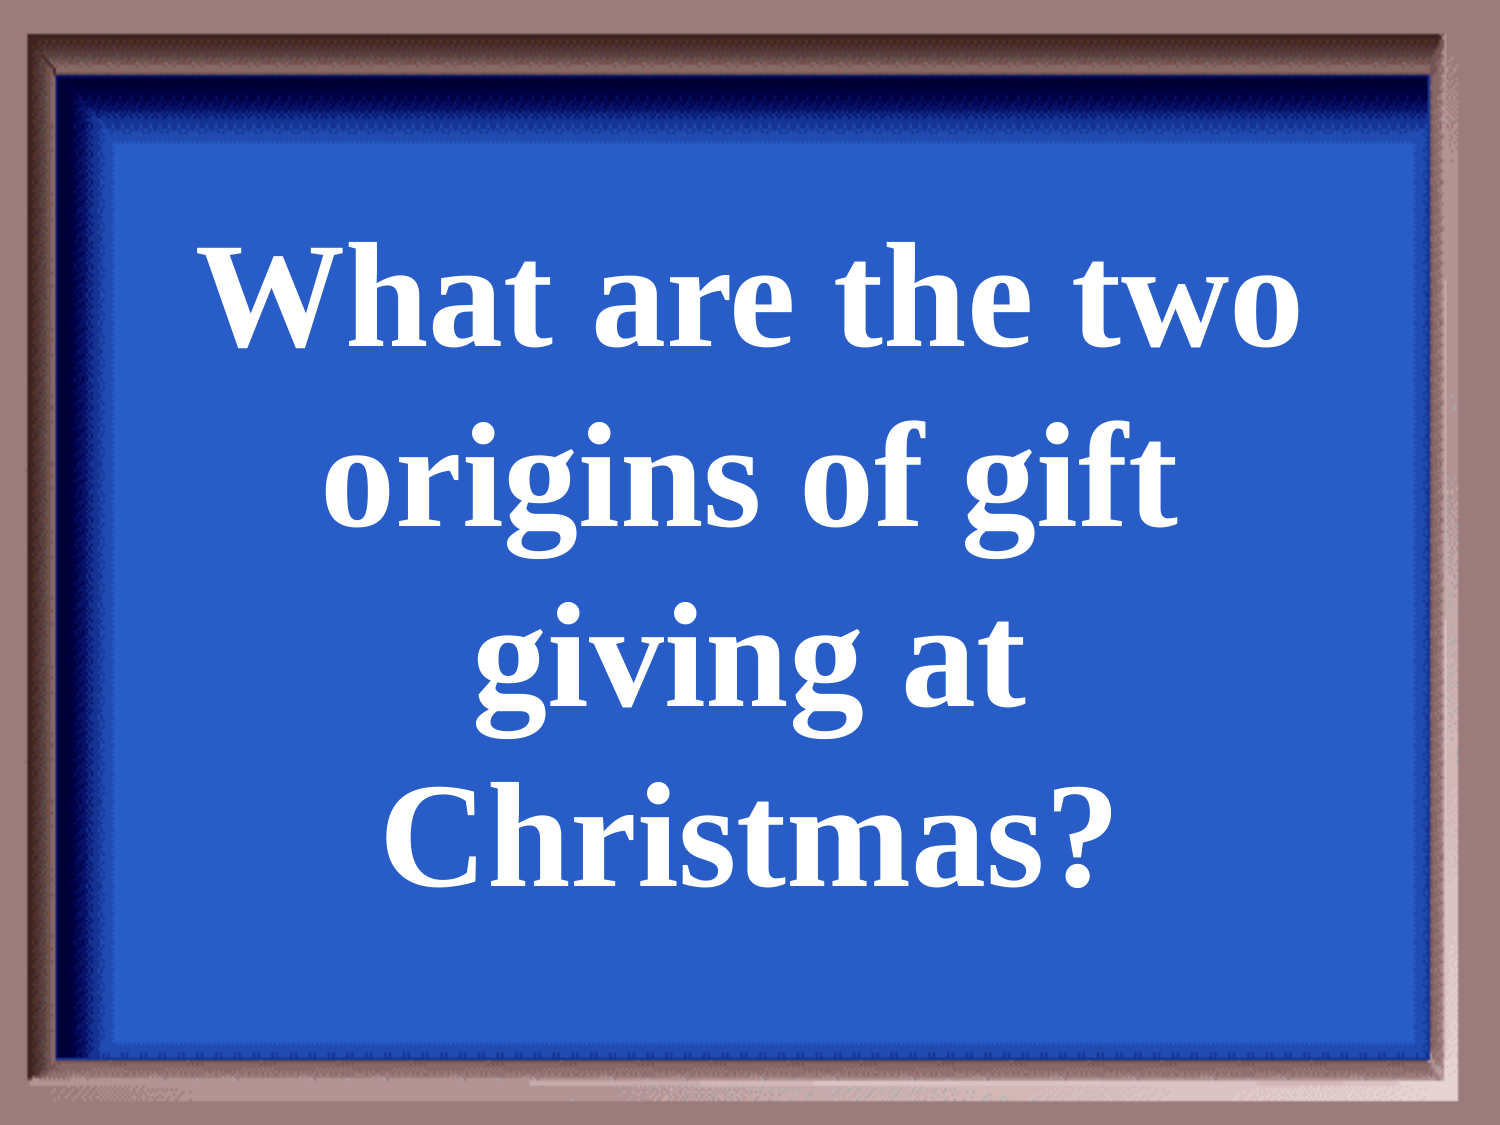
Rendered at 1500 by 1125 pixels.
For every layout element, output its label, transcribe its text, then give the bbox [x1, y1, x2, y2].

picture [0, 0, 1500, 1125]
title What are the two origins of gift giving at Christmas? [112, 462, 1388, 650]
